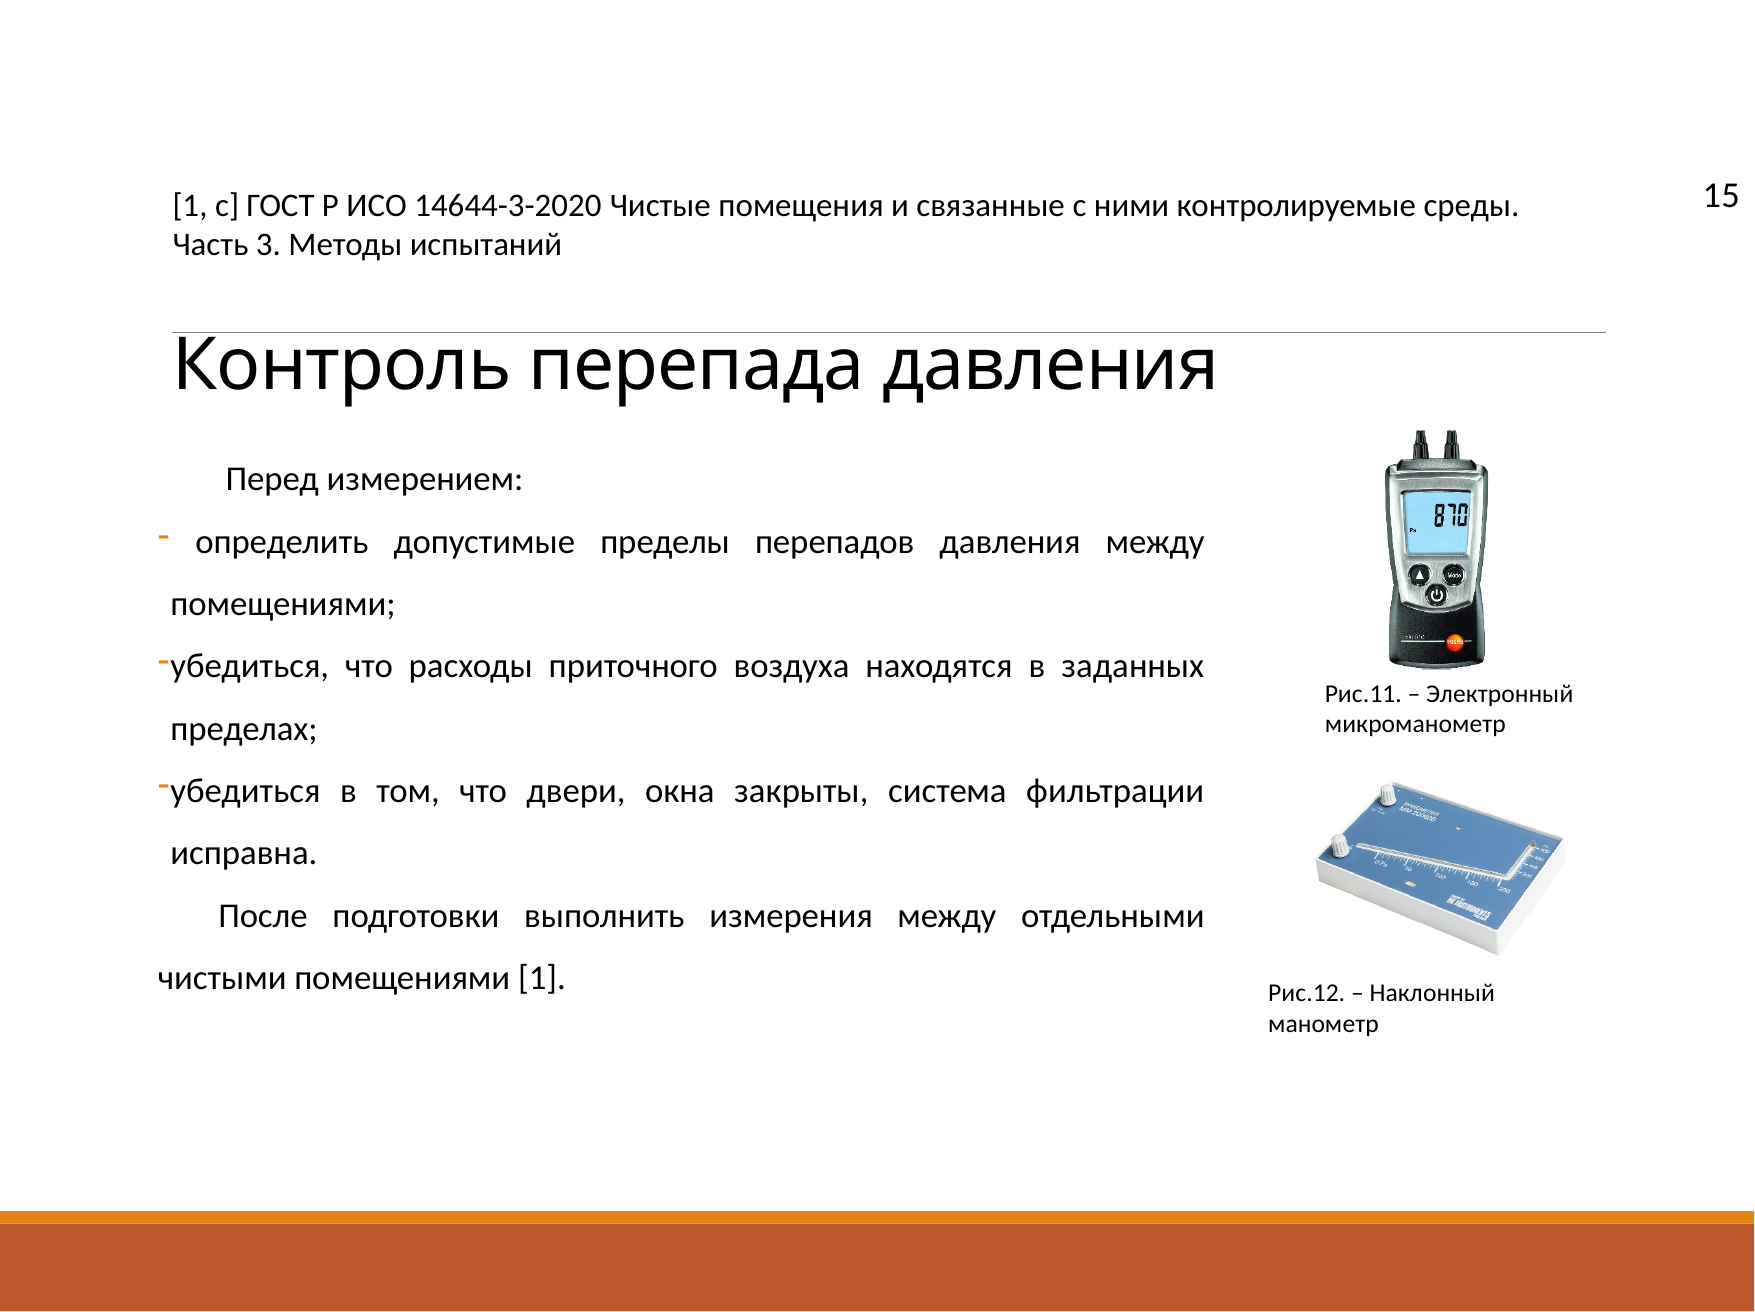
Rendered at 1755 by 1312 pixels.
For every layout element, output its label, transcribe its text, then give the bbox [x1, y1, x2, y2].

title Контроль перепада давления [157, 319, 1606, 413]
text_box Рис.11. – Электронный микроманометр [1310, 669, 1593, 746]
text_box [1, с] ГОСТ Р ИСО 14644-3-2020 Чистые помещения и связанные с ними контролируемые среды. Часть 3. Методы испытаний [157, 175, 1605, 270]
picture [1309, 764, 1568, 971]
list Перед измерением: определить допустимые пределы перепадов давления между помещениями; убедиться, что расходы приточного воздуха находятся в заданных пределах; убедиться в том, что двери, окна закрыты, система фильтрации исправна. После подготовки выполнить измерения между отдельными чистыми помещениями [1]. [157, 427, 1206, 1007]
text_box 15 [1686, 163, 1755, 223]
text_box Рис.12. – Наклонный манометр [1253, 968, 1624, 1045]
picture [1366, 420, 1511, 670]
